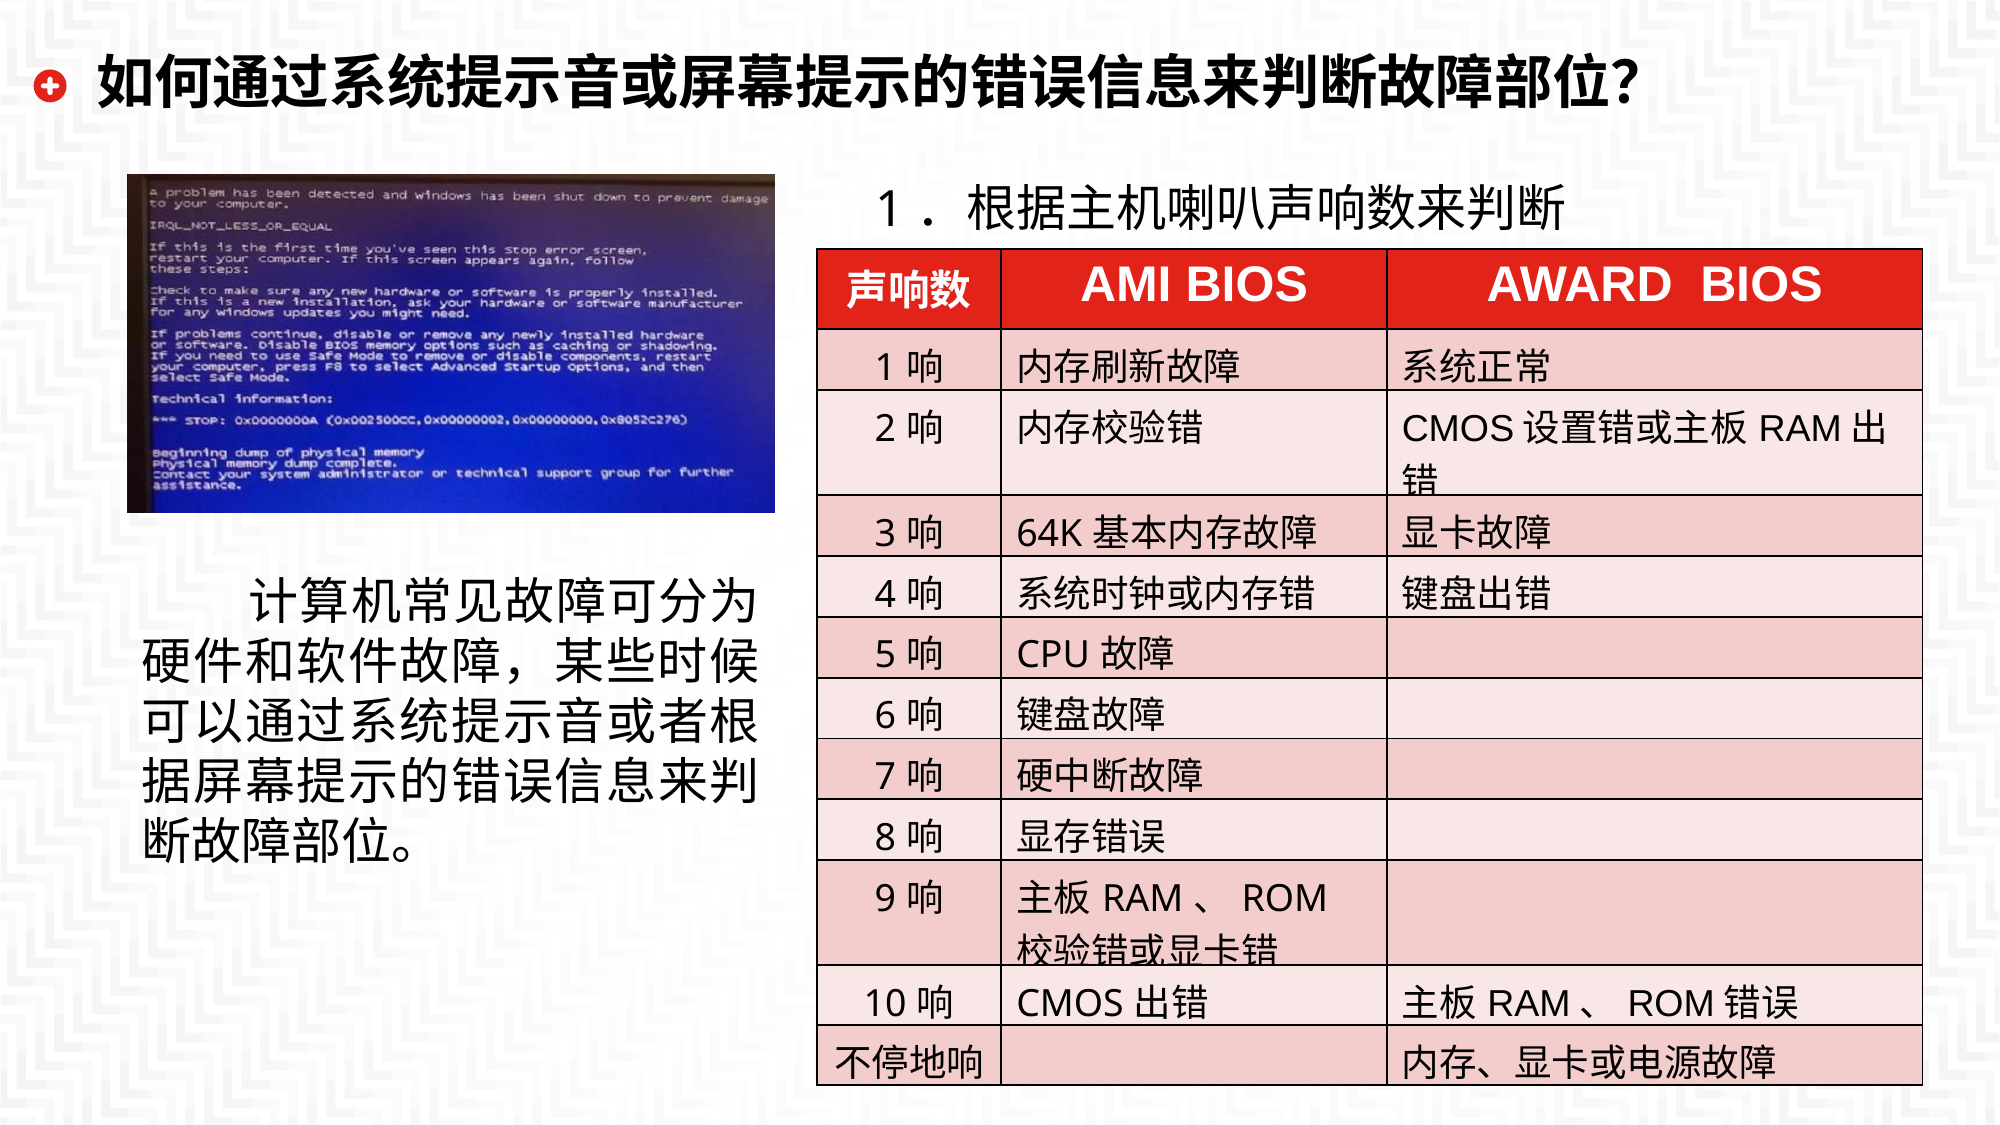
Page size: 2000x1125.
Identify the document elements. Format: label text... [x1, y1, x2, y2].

table_cell 系统正常 [1388, 330, 1922, 389]
text_box 如何通过系统提示音或屏幕提示的错误信息来判断故障部位？ [85, 18, 1740, 144]
text_box 1．根据主机喇叭声响数来判断 [816, 168, 1779, 244]
table_cell 内存刷新故障 [1002, 330, 1386, 389]
table_cell 硬中断故障 [1002, 739, 1386, 798]
picture [0, 0, 2000, 1125]
table_cell [1388, 679, 1922, 738]
table_cell [1388, 800, 1922, 859]
table_cell CMOS设置错或主板RAM出错 [1388, 391, 1922, 494]
table_header 声响数 [818, 250, 1000, 328]
table_cell 5响 [818, 618, 1000, 677]
table_cell 4响 [818, 557, 1000, 616]
table_cell CPU故障 [1002, 618, 1386, 677]
table_cell 键盘出错 [1388, 557, 1922, 616]
table_cell 7响 [818, 739, 1000, 798]
table_cell 主板RAM、ROM错误 [1388, 966, 1922, 1024]
table_cell 显存错误 [1002, 800, 1386, 859]
table_cell 10响 [818, 966, 1000, 1024]
table_cell [1002, 1026, 1386, 1084]
table_cell 系统时钟或内存错 [1002, 557, 1386, 616]
table_cell 64K基本内存故障 [1002, 496, 1386, 555]
table_cell 显卡故障 [1388, 496, 1922, 555]
table_cell [1388, 861, 1922, 964]
table_cell 主板RAM、ROM校验错或显卡错 [1002, 861, 1386, 964]
table_cell [1388, 618, 1922, 677]
table_cell 6响 [818, 679, 1000, 738]
table_cell 8响 [818, 800, 1000, 859]
table_cell 9响 [818, 861, 1000, 964]
table_cell [1388, 739, 1922, 798]
table_cell 键盘故障 [1002, 679, 1386, 738]
table_cell 2响 [818, 391, 1000, 494]
table_cell 内存、显卡或电源故障 [1388, 1026, 1922, 1084]
table_header AWARD BIOS [1388, 250, 1922, 328]
table_cell 1响 [818, 330, 1000, 389]
table_cell CMOS出错 [1002, 966, 1386, 1024]
table_header AMI BIOS [1002, 250, 1386, 328]
text_box 计算机常见故障可分为硬件和软件故障，某些时候可以通过系统提示音或者根据屏幕提示的错误信息来判断故障部位。 [127, 562, 775, 878]
table_cell 不停地响 [818, 1026, 1000, 1084]
table_cell 3响 [818, 496, 1000, 555]
table_cell 内存校验错 [1002, 391, 1386, 494]
